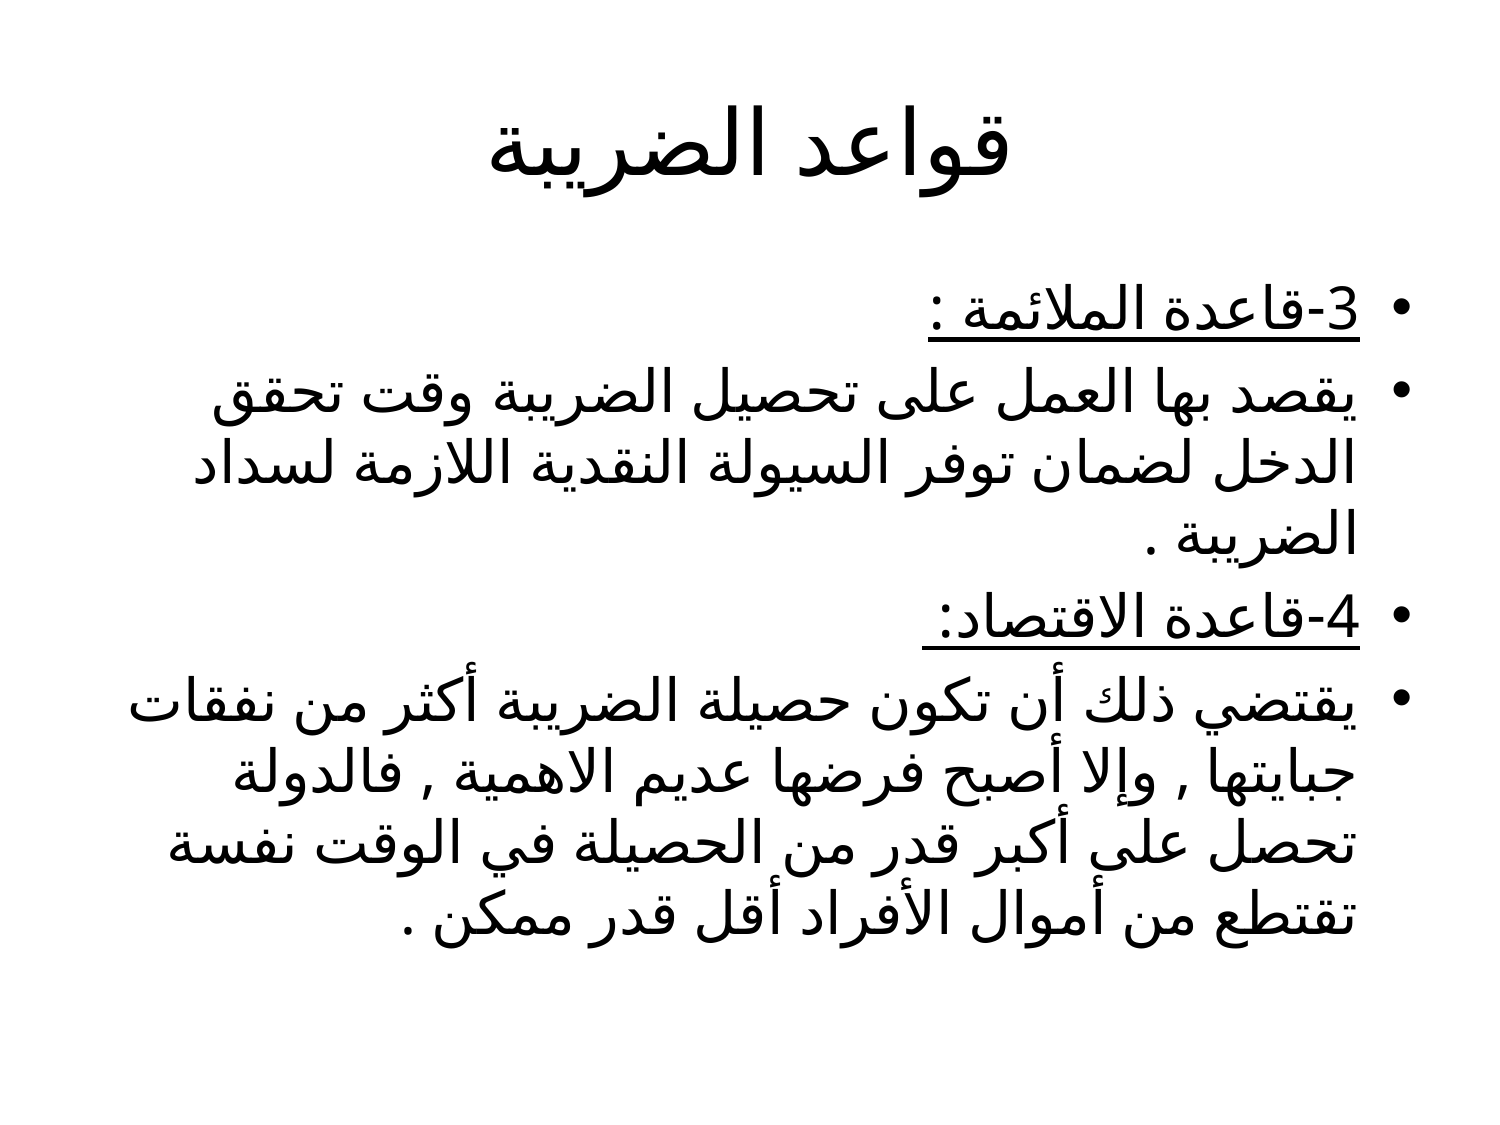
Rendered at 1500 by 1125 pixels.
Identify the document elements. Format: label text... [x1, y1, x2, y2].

title قواعد الضريبة [75, 45, 1425, 233]
list 3-قاعدة الملائمة : يقصد بها العمل على تحصيل الضريبة وقت تحقق الدخل لضمان توفر السيولة النقدية اللازمة لسداد الضريبة . 4-قاعدة الاقتصاد: يقتضي ذلك أن تكون حصيلة الضريبة أكثر من نفقات جبايتها , وإلا أصبح فرضها عديم الاهمية , فالدولة تحصل على أكبر قدر من الحصيلة في الوقت نفسة تقتطع من أموال الأفراد أقل قدر ممكن . [75, 262, 1425, 1005]
